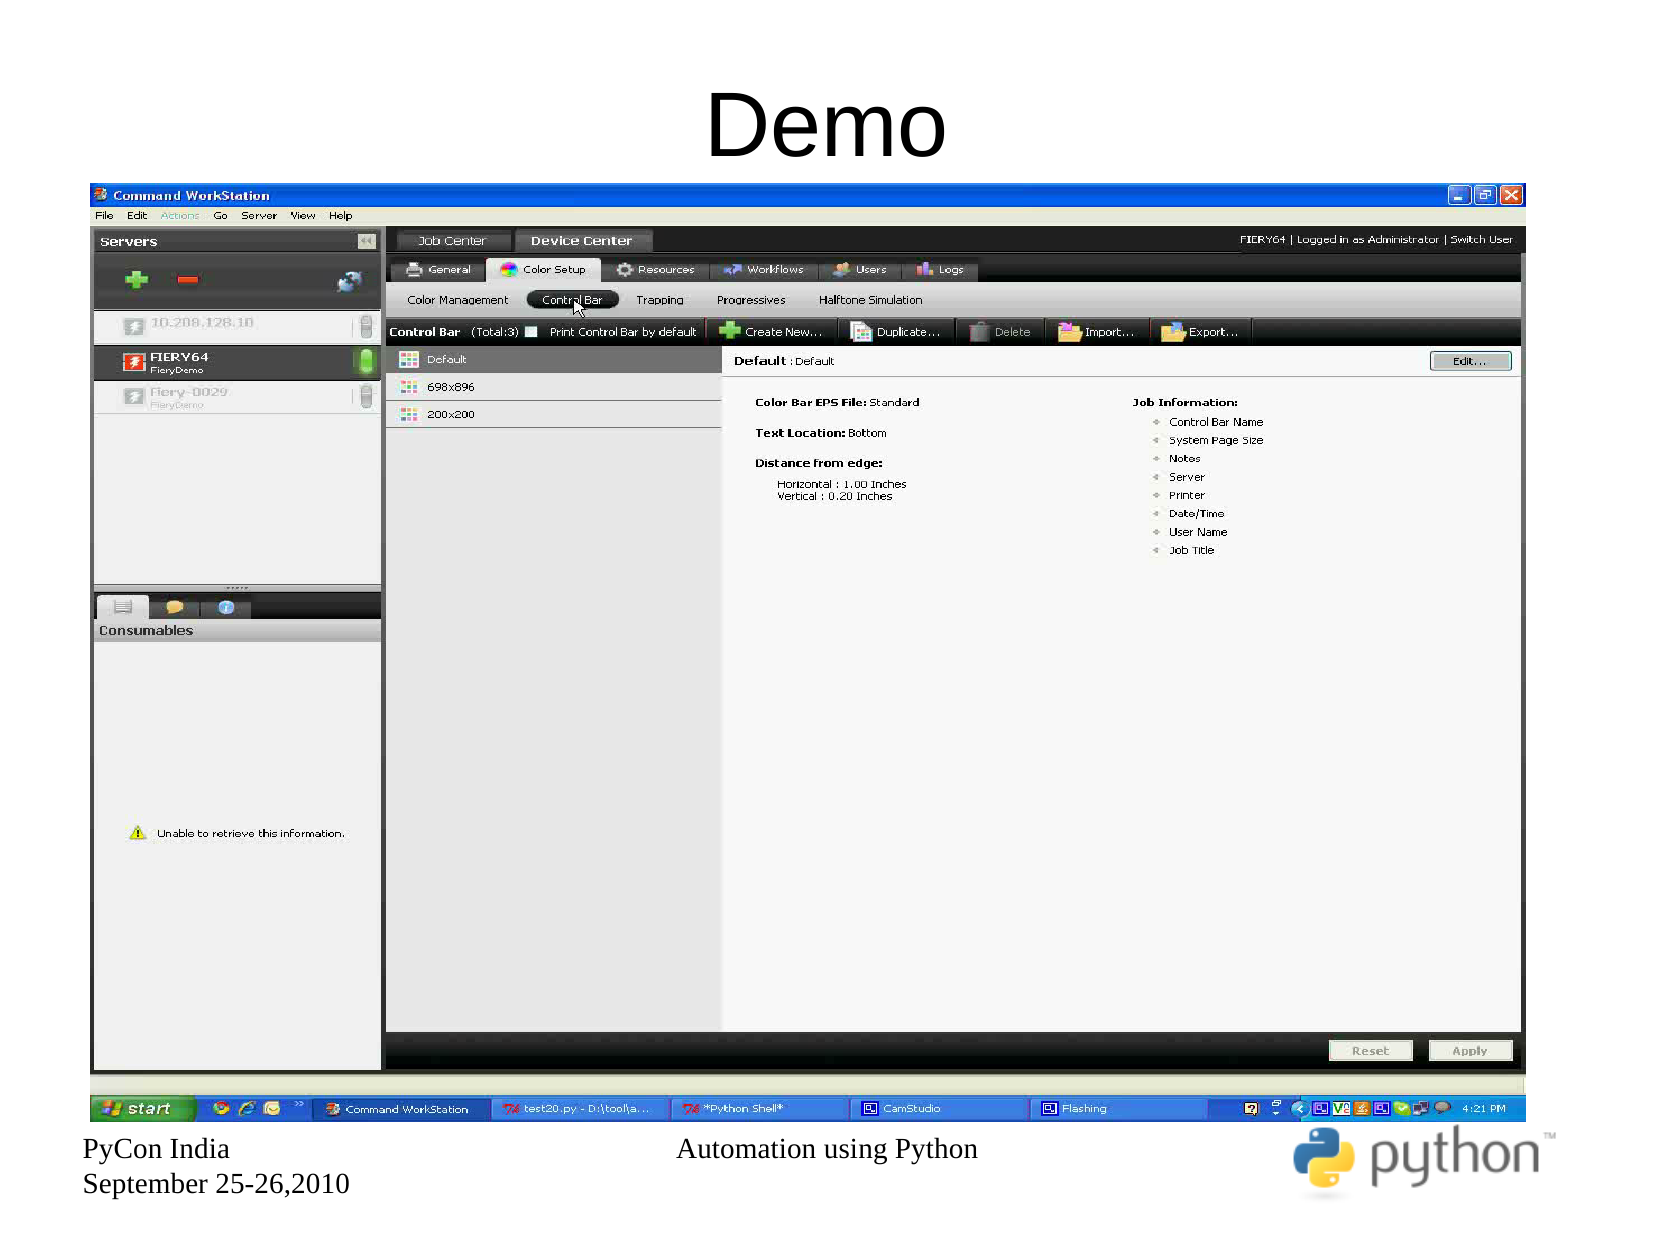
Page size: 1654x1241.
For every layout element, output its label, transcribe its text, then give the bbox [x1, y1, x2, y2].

footer Automation using Python [565, 1132, 1090, 1216]
picture [1250, 1109, 1581, 1221]
title Demo [82, 56, 1571, 183]
text_box PyCon India September 25-26,2010 [82, 1129, 468, 1216]
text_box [89, 182, 1528, 1123]
